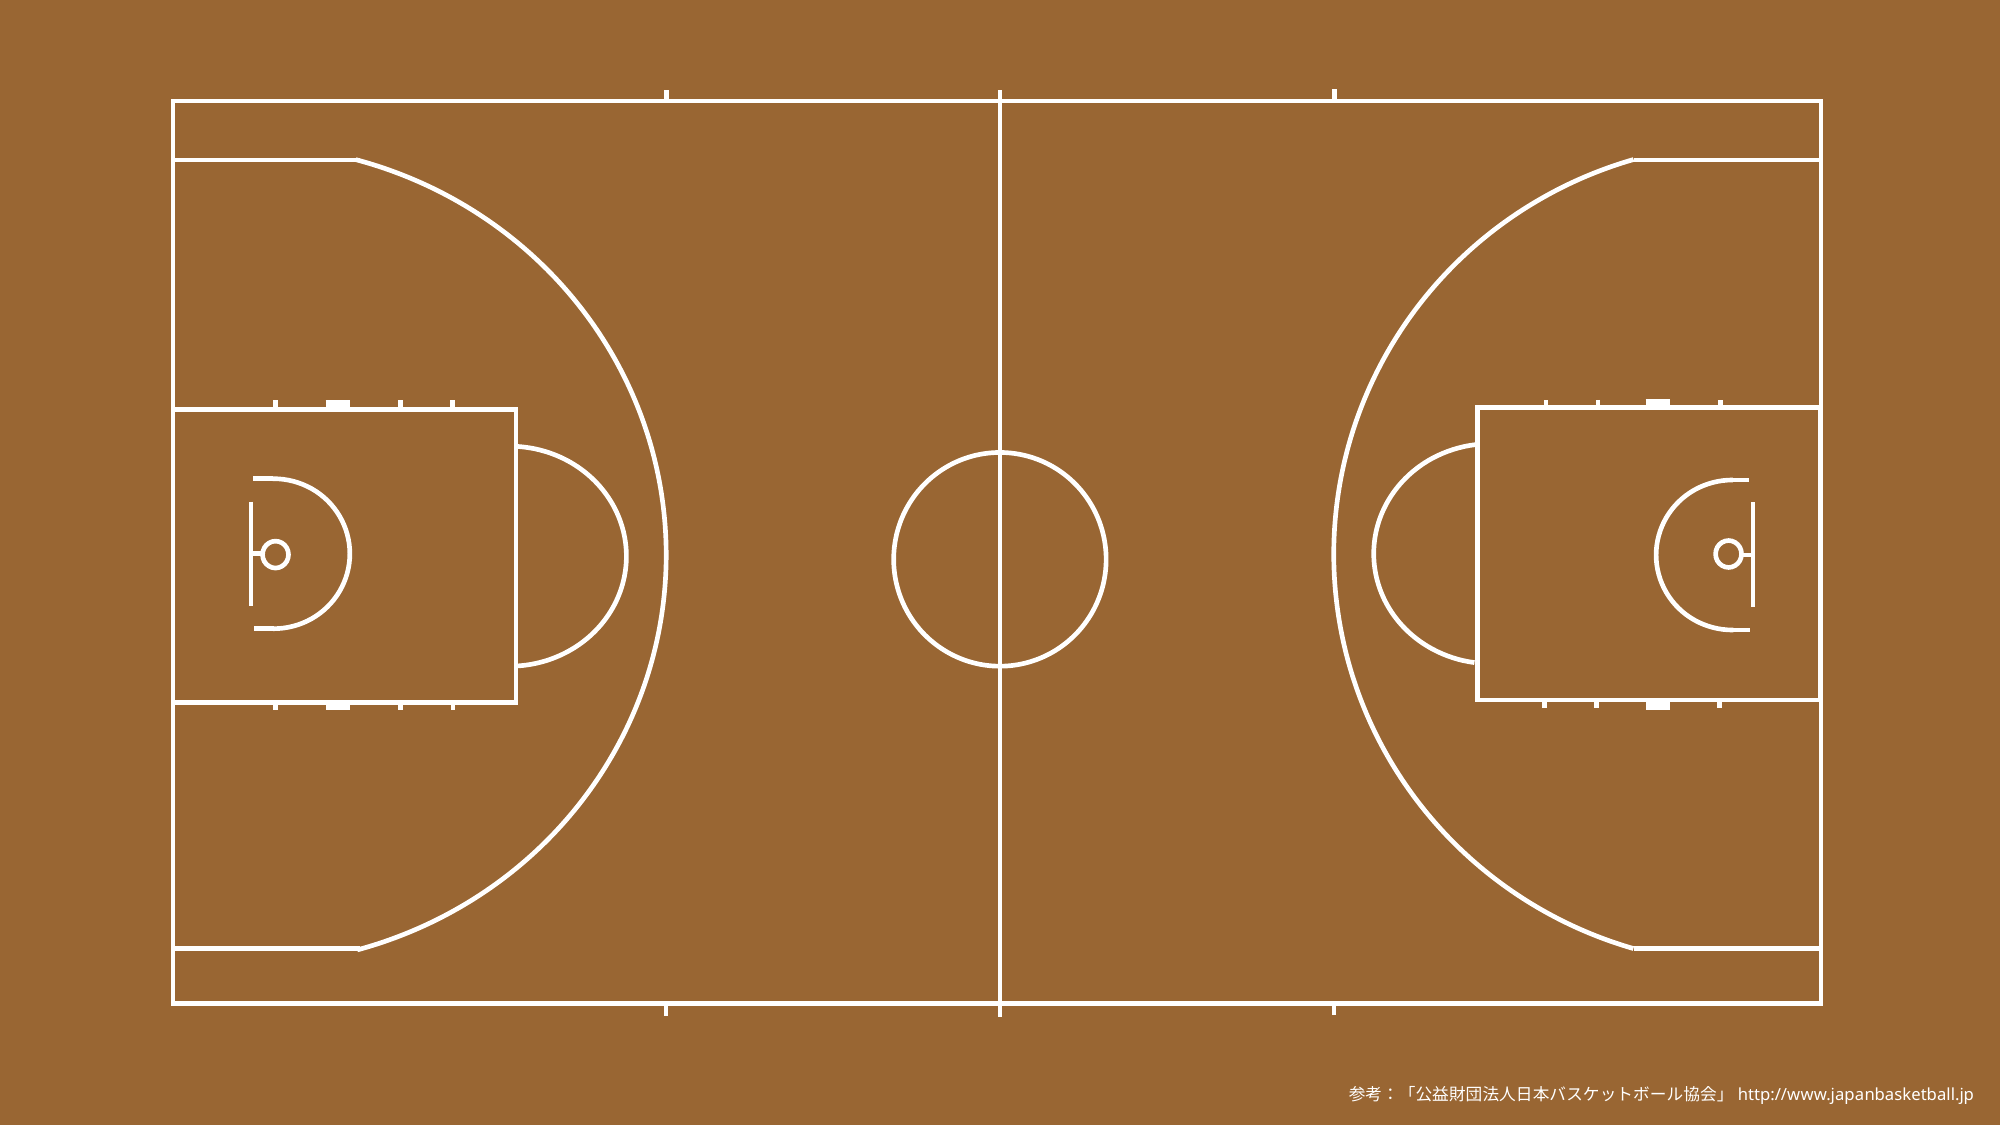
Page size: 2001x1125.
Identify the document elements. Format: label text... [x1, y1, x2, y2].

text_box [0, 88, 2000, 1018]
text_box 参考：「公益財団法人日本バスケットボール協会」http://www.japanbasketball.jp [1333, 1076, 1991, 1112]
